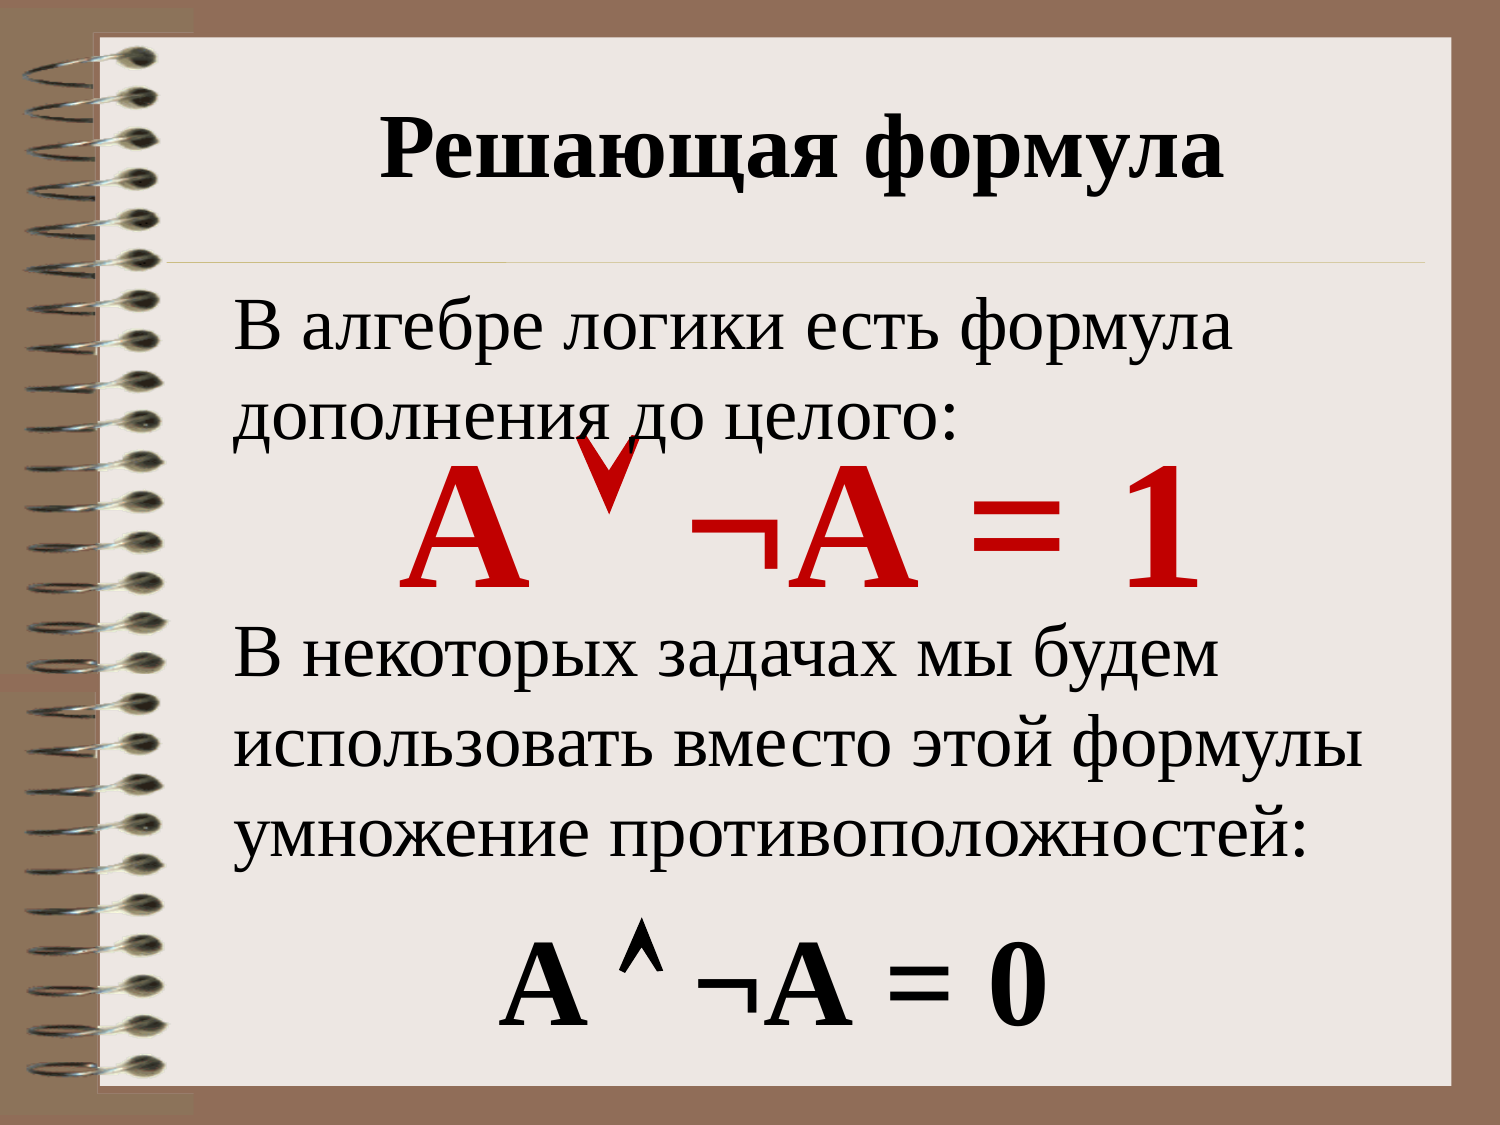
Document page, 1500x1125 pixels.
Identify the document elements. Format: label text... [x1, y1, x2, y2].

picture [0, 8, 194, 674]
picture [0, 692, 194, 1115]
text_box Решающая формула [218, 78, 1388, 203]
text_box А  ¬А = 1 [312, 462, 1294, 594]
text_box В алгебре логики есть формула дополнения до целого: [218, 267, 1388, 462]
text_box А  ¬А = 0 [283, 893, 1265, 1058]
text_box В некоторых задачах мы будем использовать вместо этой формулы умножение противоположностей: [218, 594, 1483, 880]
